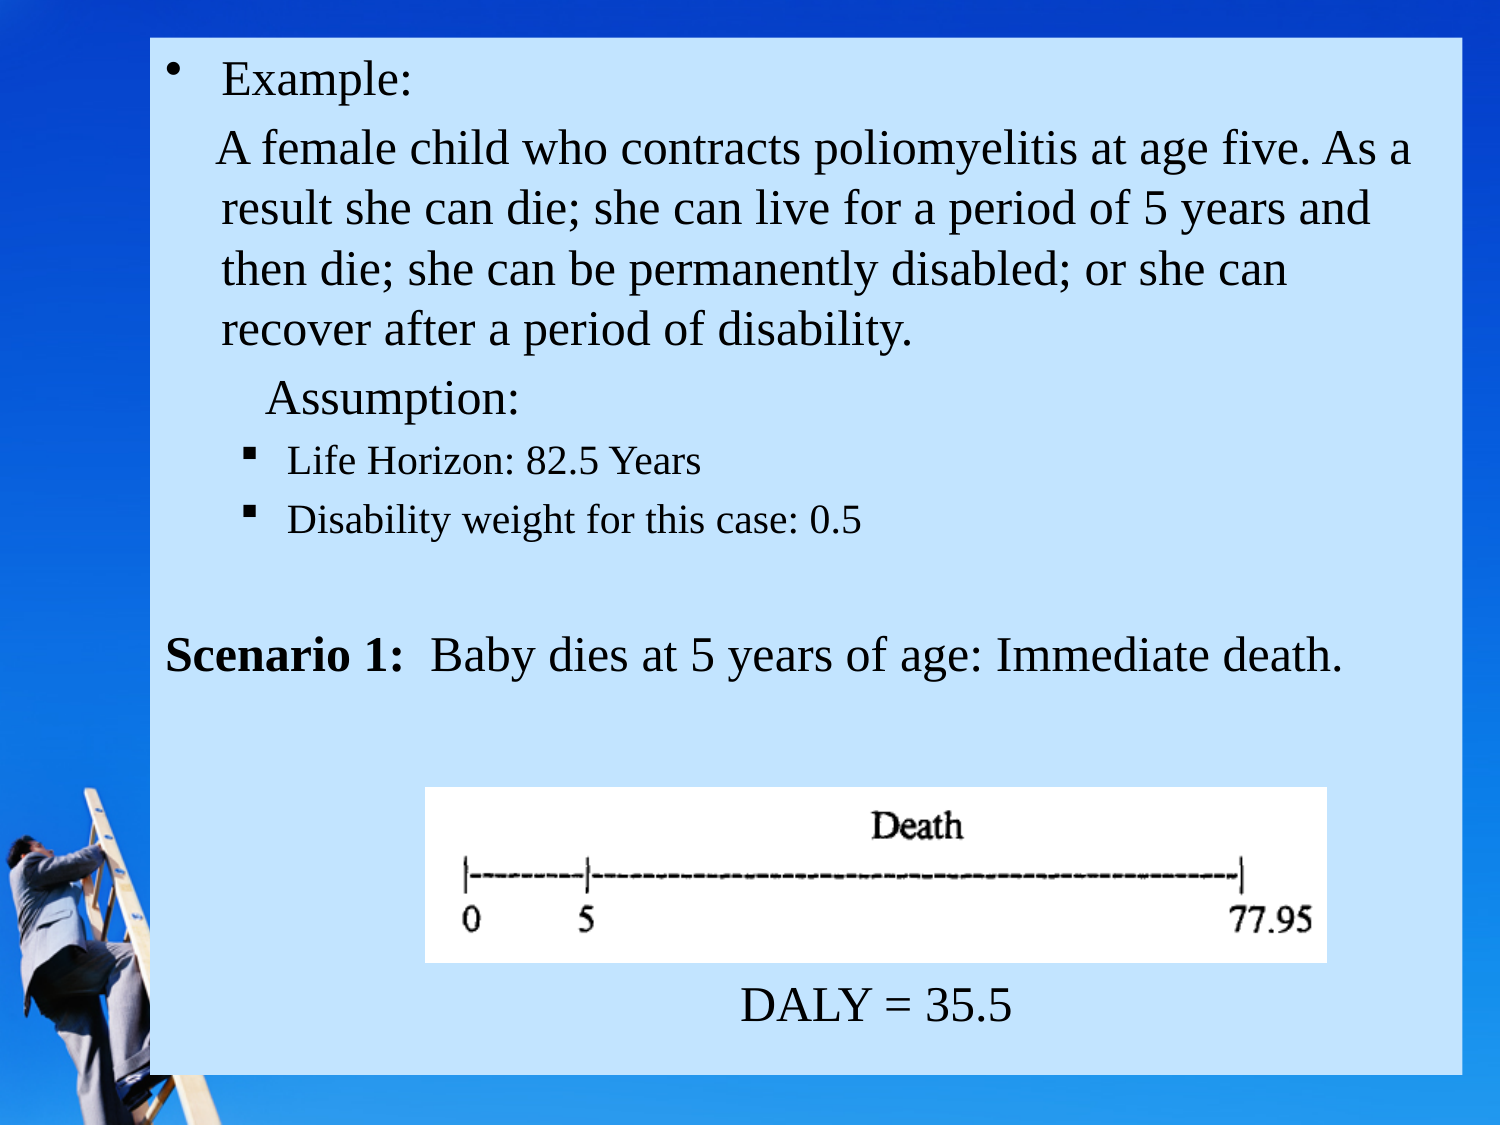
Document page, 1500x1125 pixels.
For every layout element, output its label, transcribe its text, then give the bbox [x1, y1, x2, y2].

picture [0, 0, 1500, 1125]
list Example: A female child who contracts poliomyelitis at age five. As a result she can die; she can live for a period of 5 years and then die; she can be permanently disabled; or she can recover after a period of disability. Assumption: Life Horizon: 82.5 Years Disability weight for this case: 0.5 Scenario 1: Baby dies at 5 years of age: Immediate death. DALY = 35.5 [149, 37, 1463, 1076]
